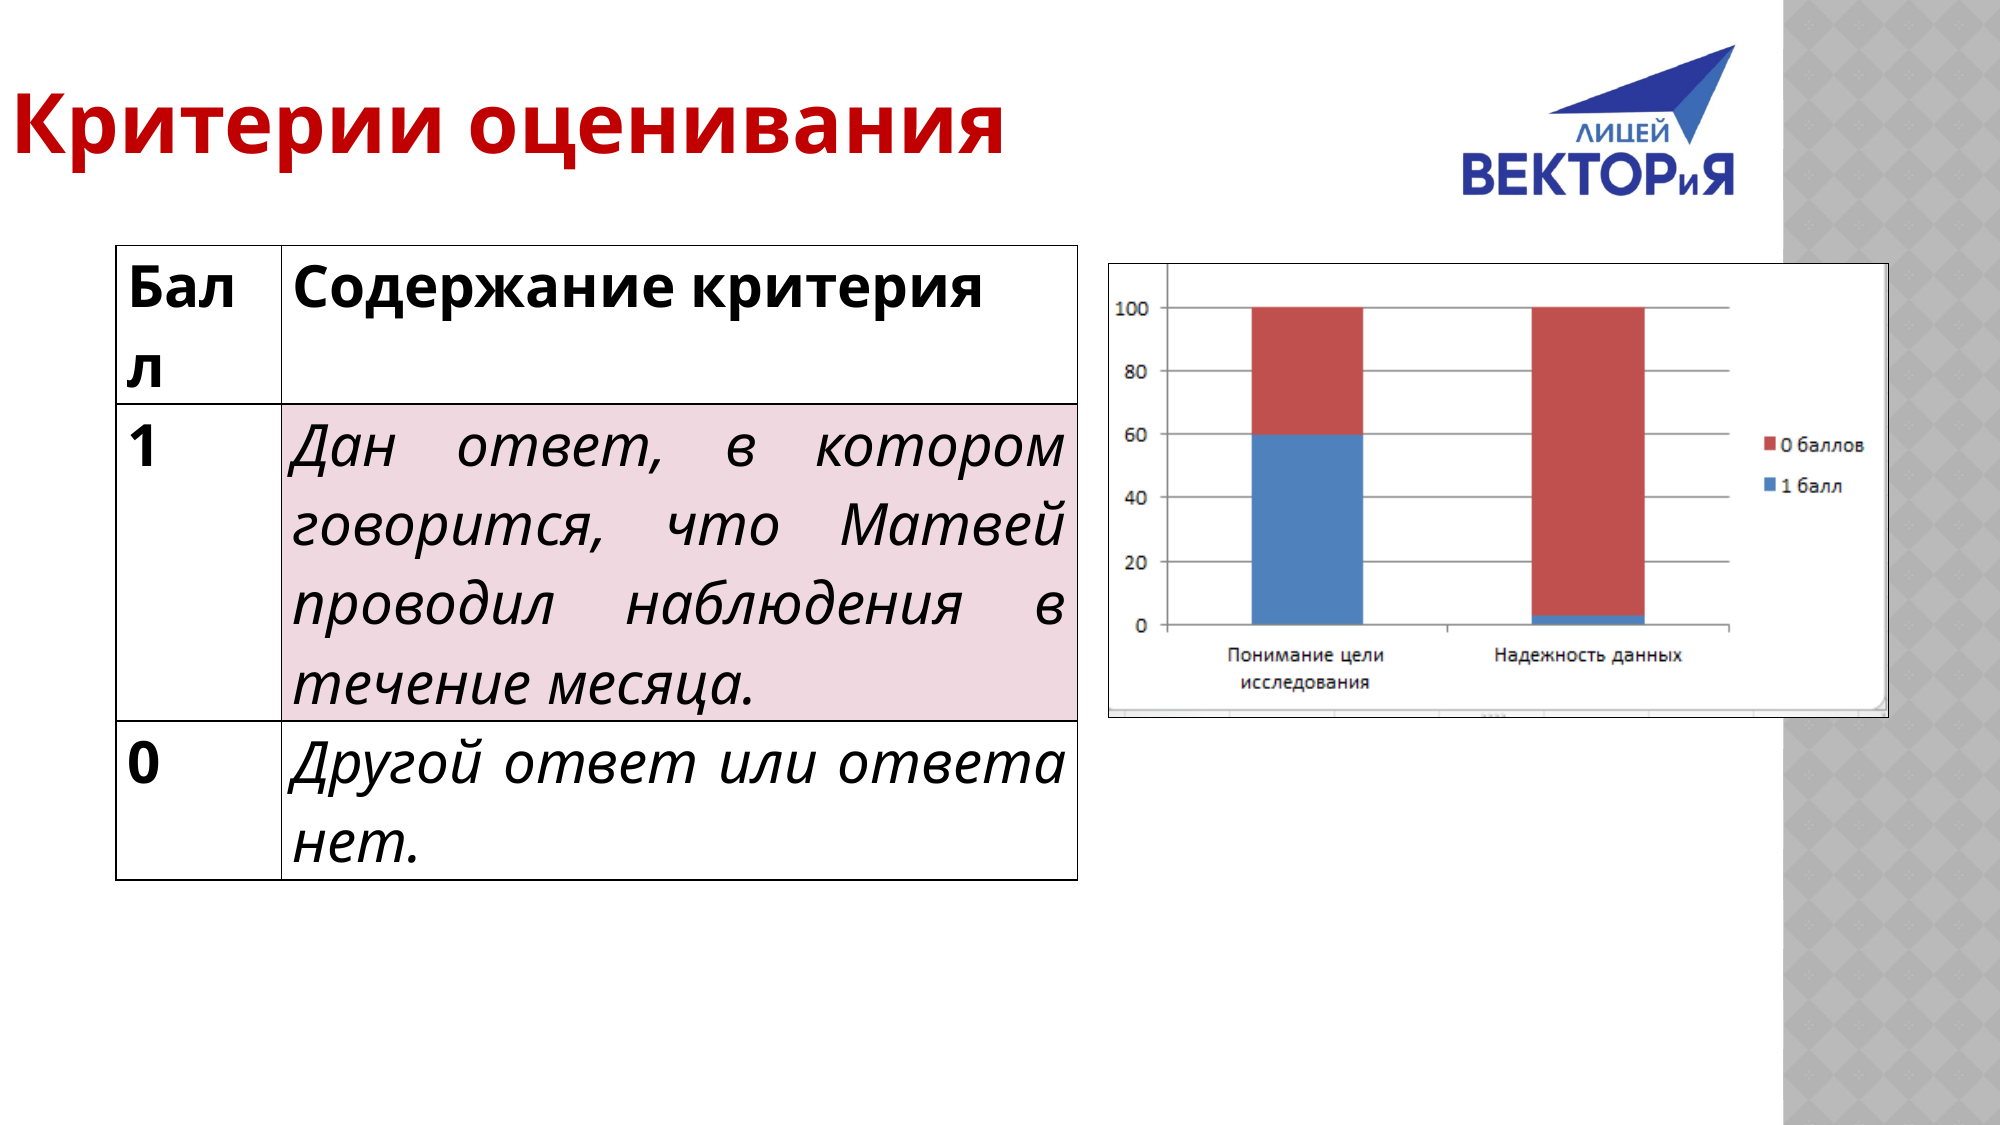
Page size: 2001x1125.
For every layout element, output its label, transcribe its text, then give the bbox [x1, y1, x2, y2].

table_cell Дан ответ, в котором говорится, что Матвей проводил наблюдения в течение месяца. [282, 405, 1077, 720]
table_cell 0 [117, 722, 281, 879]
picture [1452, 34, 1744, 208]
table_header Содержание критерия [282, 246, 1077, 403]
picture [1107, 263, 1889, 718]
table_cell Другой ответ или ответа нет. [282, 722, 1077, 879]
table_header Балл [117, 246, 281, 403]
table_cell 1 [117, 405, 281, 720]
text_box Критерии оценивания [0, 62, 1023, 178]
